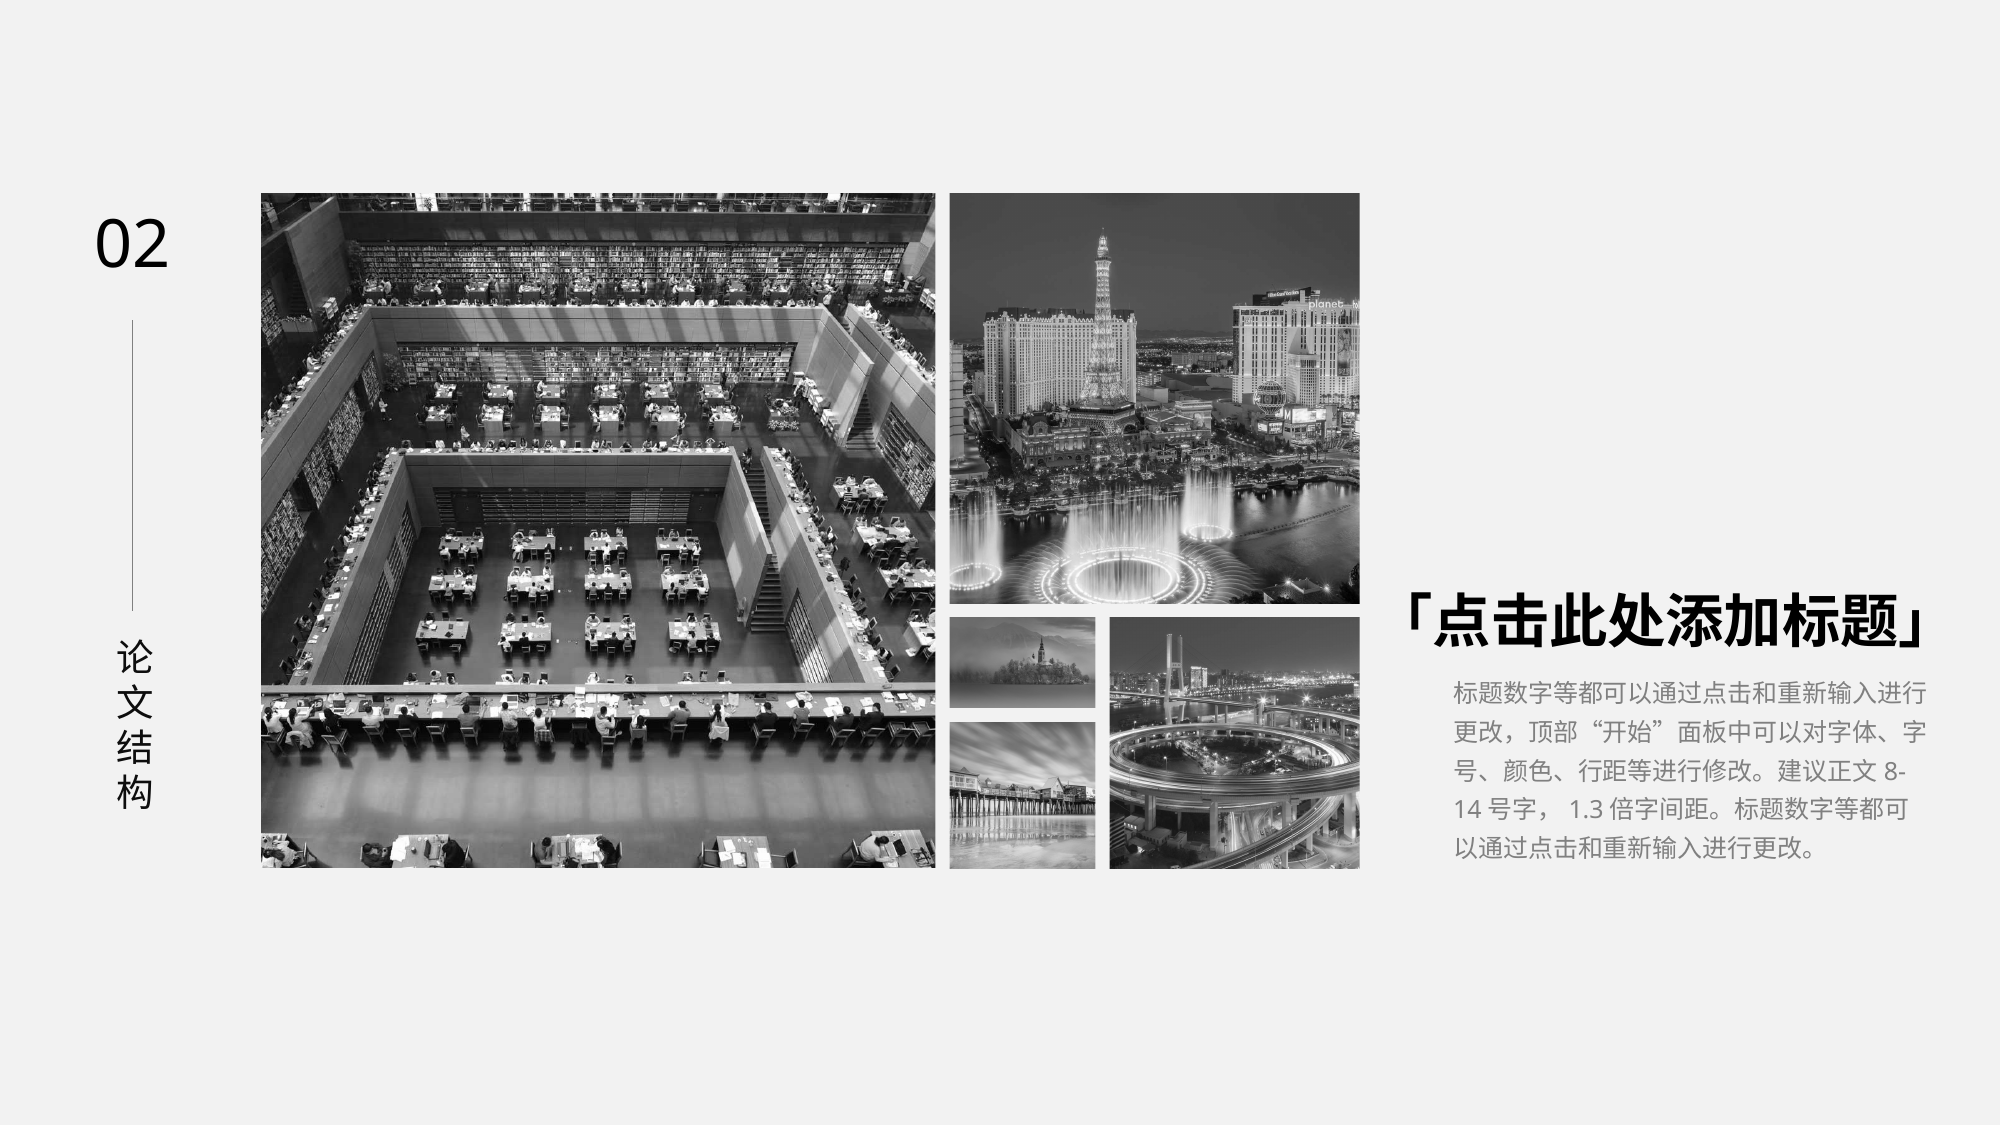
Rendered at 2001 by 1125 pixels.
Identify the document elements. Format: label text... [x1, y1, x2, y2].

text_box [949, 617, 1096, 709]
text_box [1108, 617, 1361, 869]
text_box 02 [79, 193, 186, 289]
text_box [949, 193, 1361, 605]
text_box 论文结构 [101, 626, 164, 822]
text_box 「点击此处添加标题」 [1359, 576, 2000, 662]
text_box [260, 193, 936, 869]
text_box [949, 721, 1096, 869]
text_box 标题数字等都可以通过点击和重新输入进行更改，顶部“开始”面板中可以对字体、字号、颜色、行距等进行修改。建议正文8-14号字，1.3倍字间距。标题数字等都可以通过点击和重新输入进行更改。 [1438, 660, 1945, 871]
